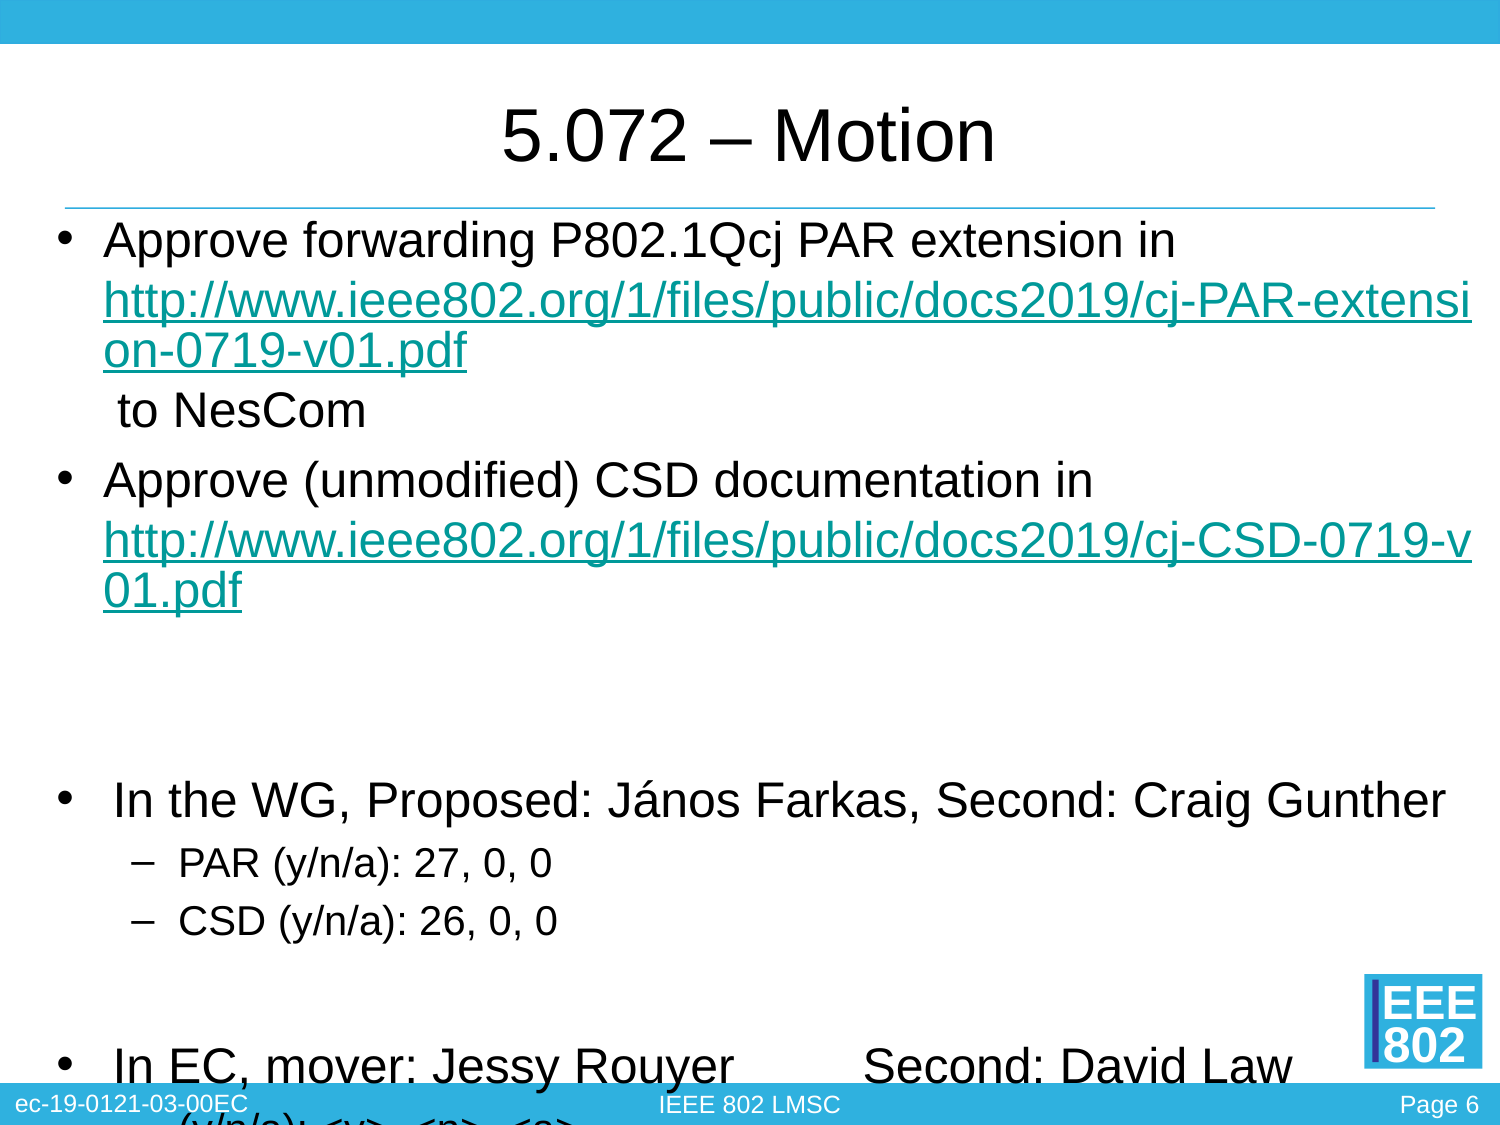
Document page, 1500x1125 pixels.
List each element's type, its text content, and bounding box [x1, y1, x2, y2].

title 5.072 – Motion [75, 66, 1425, 197]
list Approve forwarding P802.1Qcj PAR extension in http://www.ieee802.org/1/files/public/docs2019/cj-PAR-extension-0719-v01.pdf to NesCom Approve (unmodified) CSD documentation in http://www.ieee802.org/1/files/public/docs2019/cj-CSD-0719-v01.pdf In the WG, Proposed: János Farkas, Second: Craig Gunther PAR (y/n/a): 27, 0, 0 CSD (y/n/a): 26, 0, 0 In EC, mover: Jessy Rouyer Second: David Law (y/n/a): <y>, <n>, <a> [41, 200, 1488, 1018]
